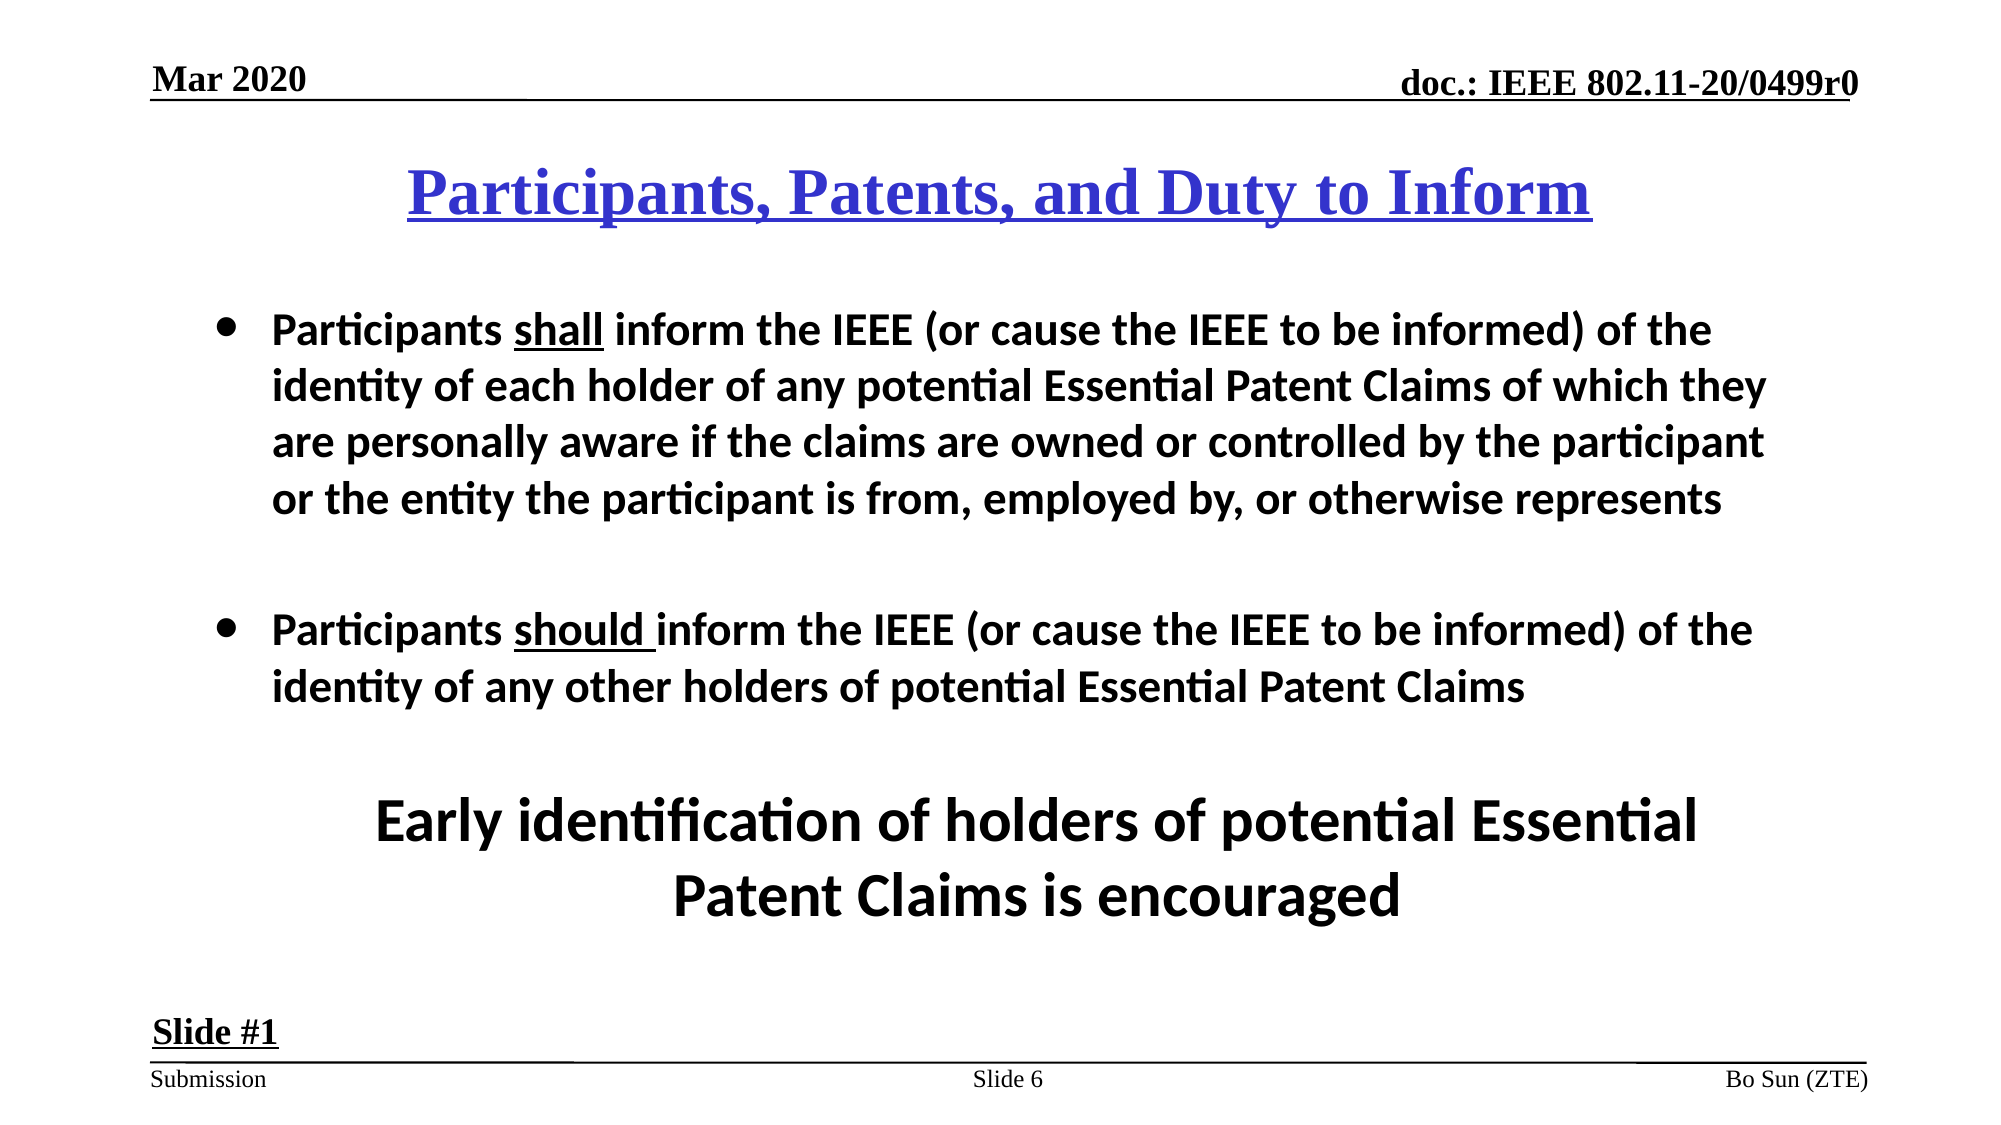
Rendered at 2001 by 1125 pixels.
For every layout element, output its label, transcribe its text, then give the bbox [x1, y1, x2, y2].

footer Bo Sun (ZTE) [1171, 1061, 1869, 1093]
text_box Slide #1 [137, 999, 294, 1060]
slide_number Slide [949, 1061, 1067, 1123]
text_box Participants shall inform the IEEE (or cause the IEEE to be informed) of the identity of each holder of any potential Essential Patent Claims of which they are personally aware if the claims are owned or controlled by the participant or the entity the participant is from, employed by, or otherwise represents Participants should inform the IEEE (or cause the IEEE to be informed) of the identity of any other holders of potential Essential Patent Claims Early identification of holders of potential Essential Patent Claims is encouraged [200, 290, 1800, 966]
text_box Participants, Patents, and Duty to Inform [362, 100, 1638, 276]
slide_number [152, 54, 563, 100]
